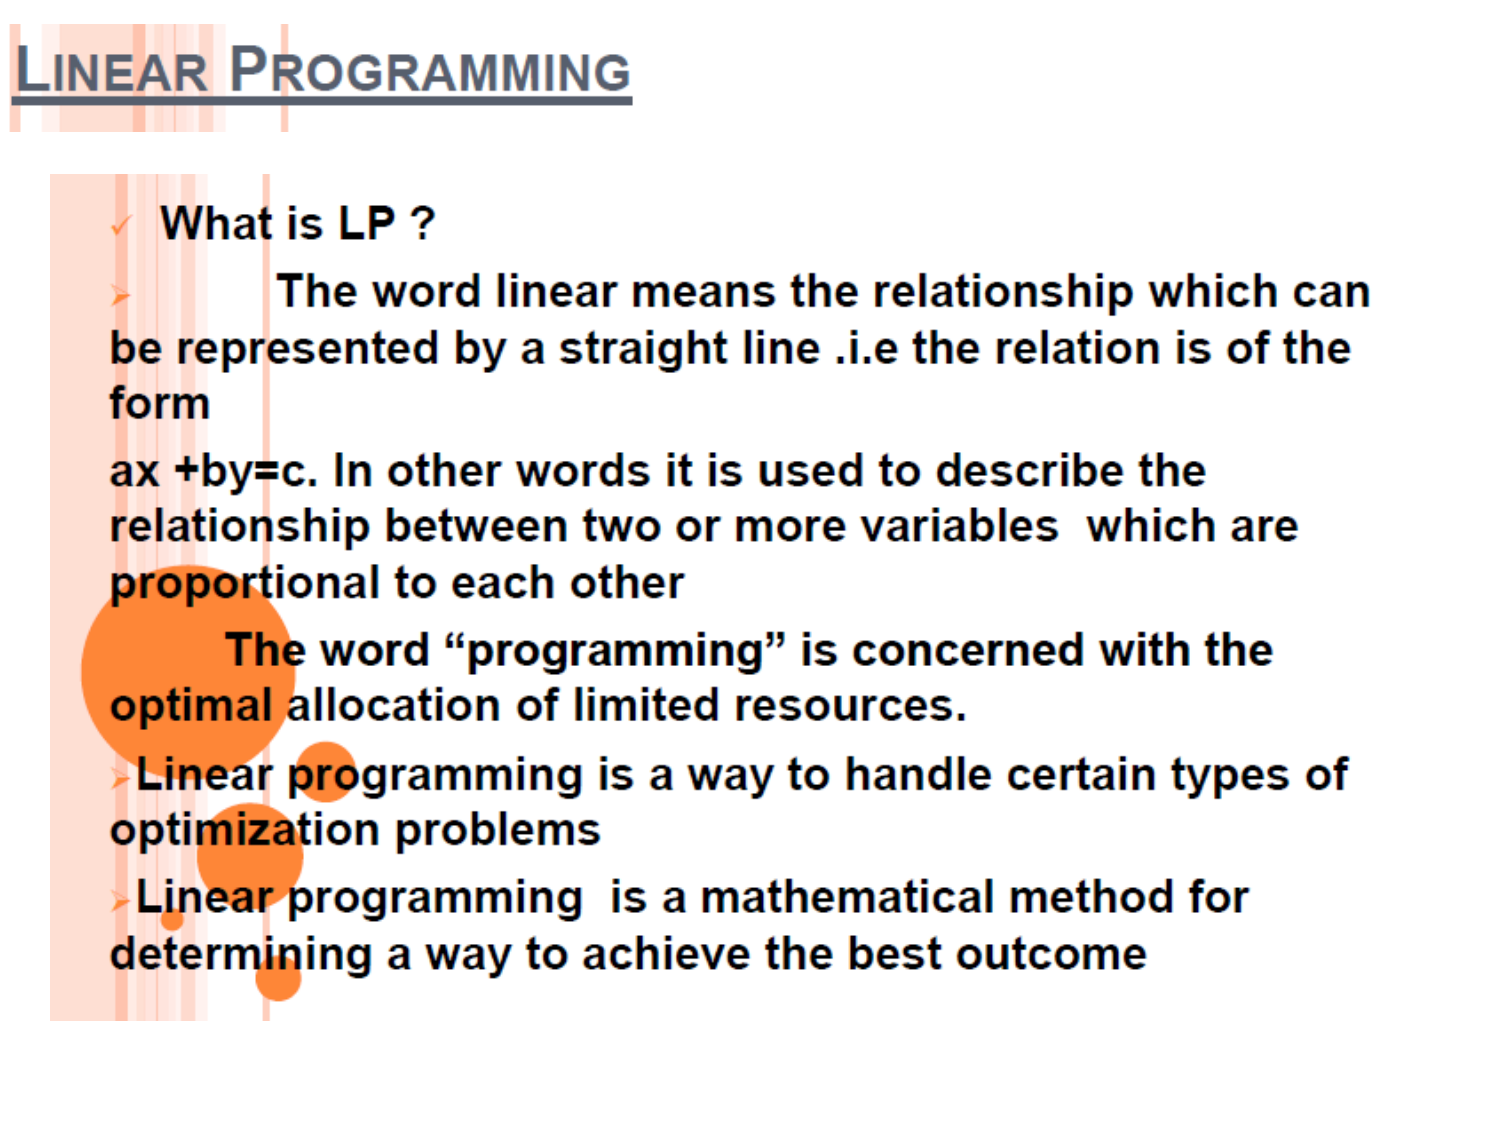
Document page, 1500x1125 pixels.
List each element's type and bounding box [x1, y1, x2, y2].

picture [3, 24, 657, 132]
picture [49, 174, 1433, 1021]
